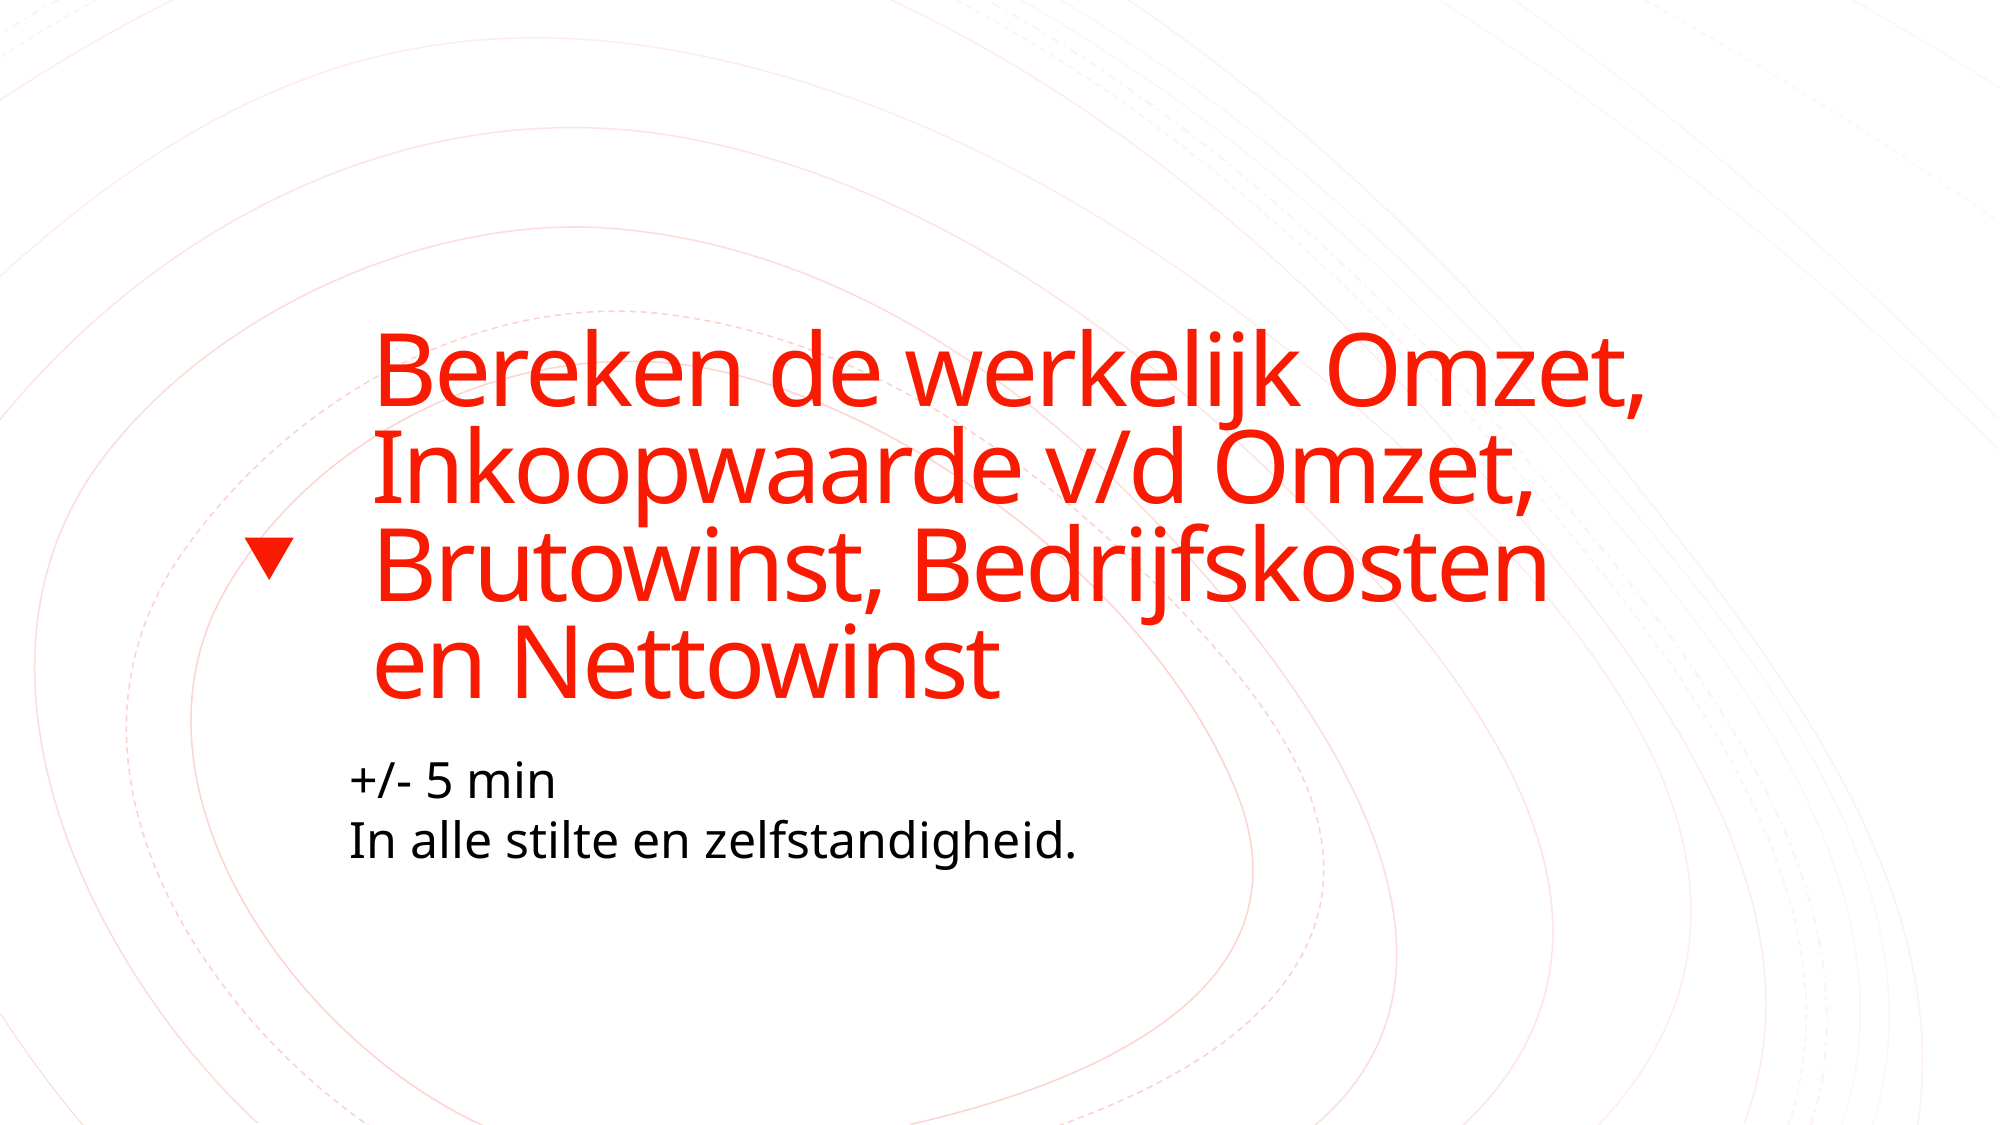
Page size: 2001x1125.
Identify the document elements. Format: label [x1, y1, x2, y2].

text_box [0, 0, 2000, 1125]
